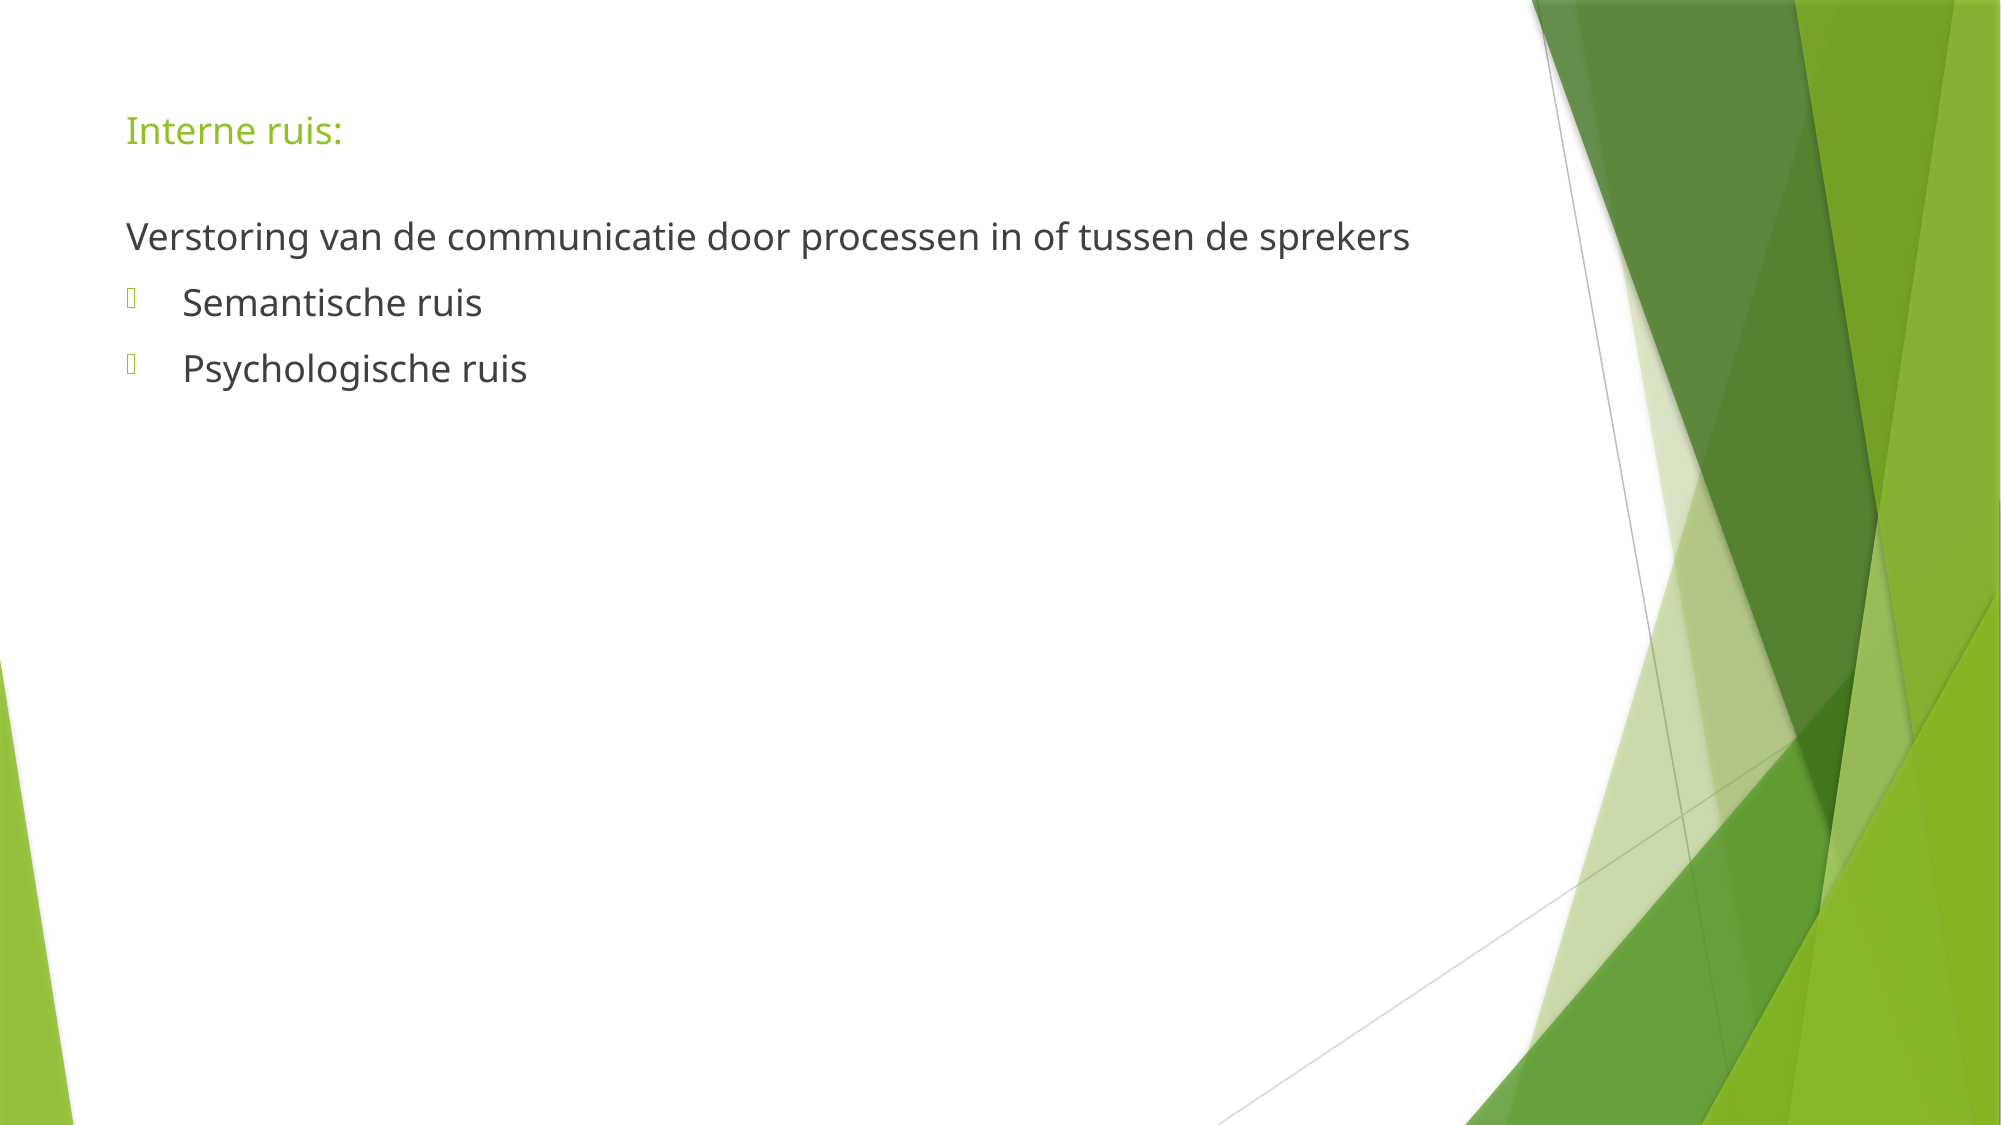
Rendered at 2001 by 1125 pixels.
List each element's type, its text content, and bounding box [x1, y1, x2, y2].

list Verstoring van de communicatie door processen in of tussen de sprekers Semantische ruis Psychologische ruis [111, 205, 1522, 993]
title Interne ruis: [111, 99, 1522, 205]
